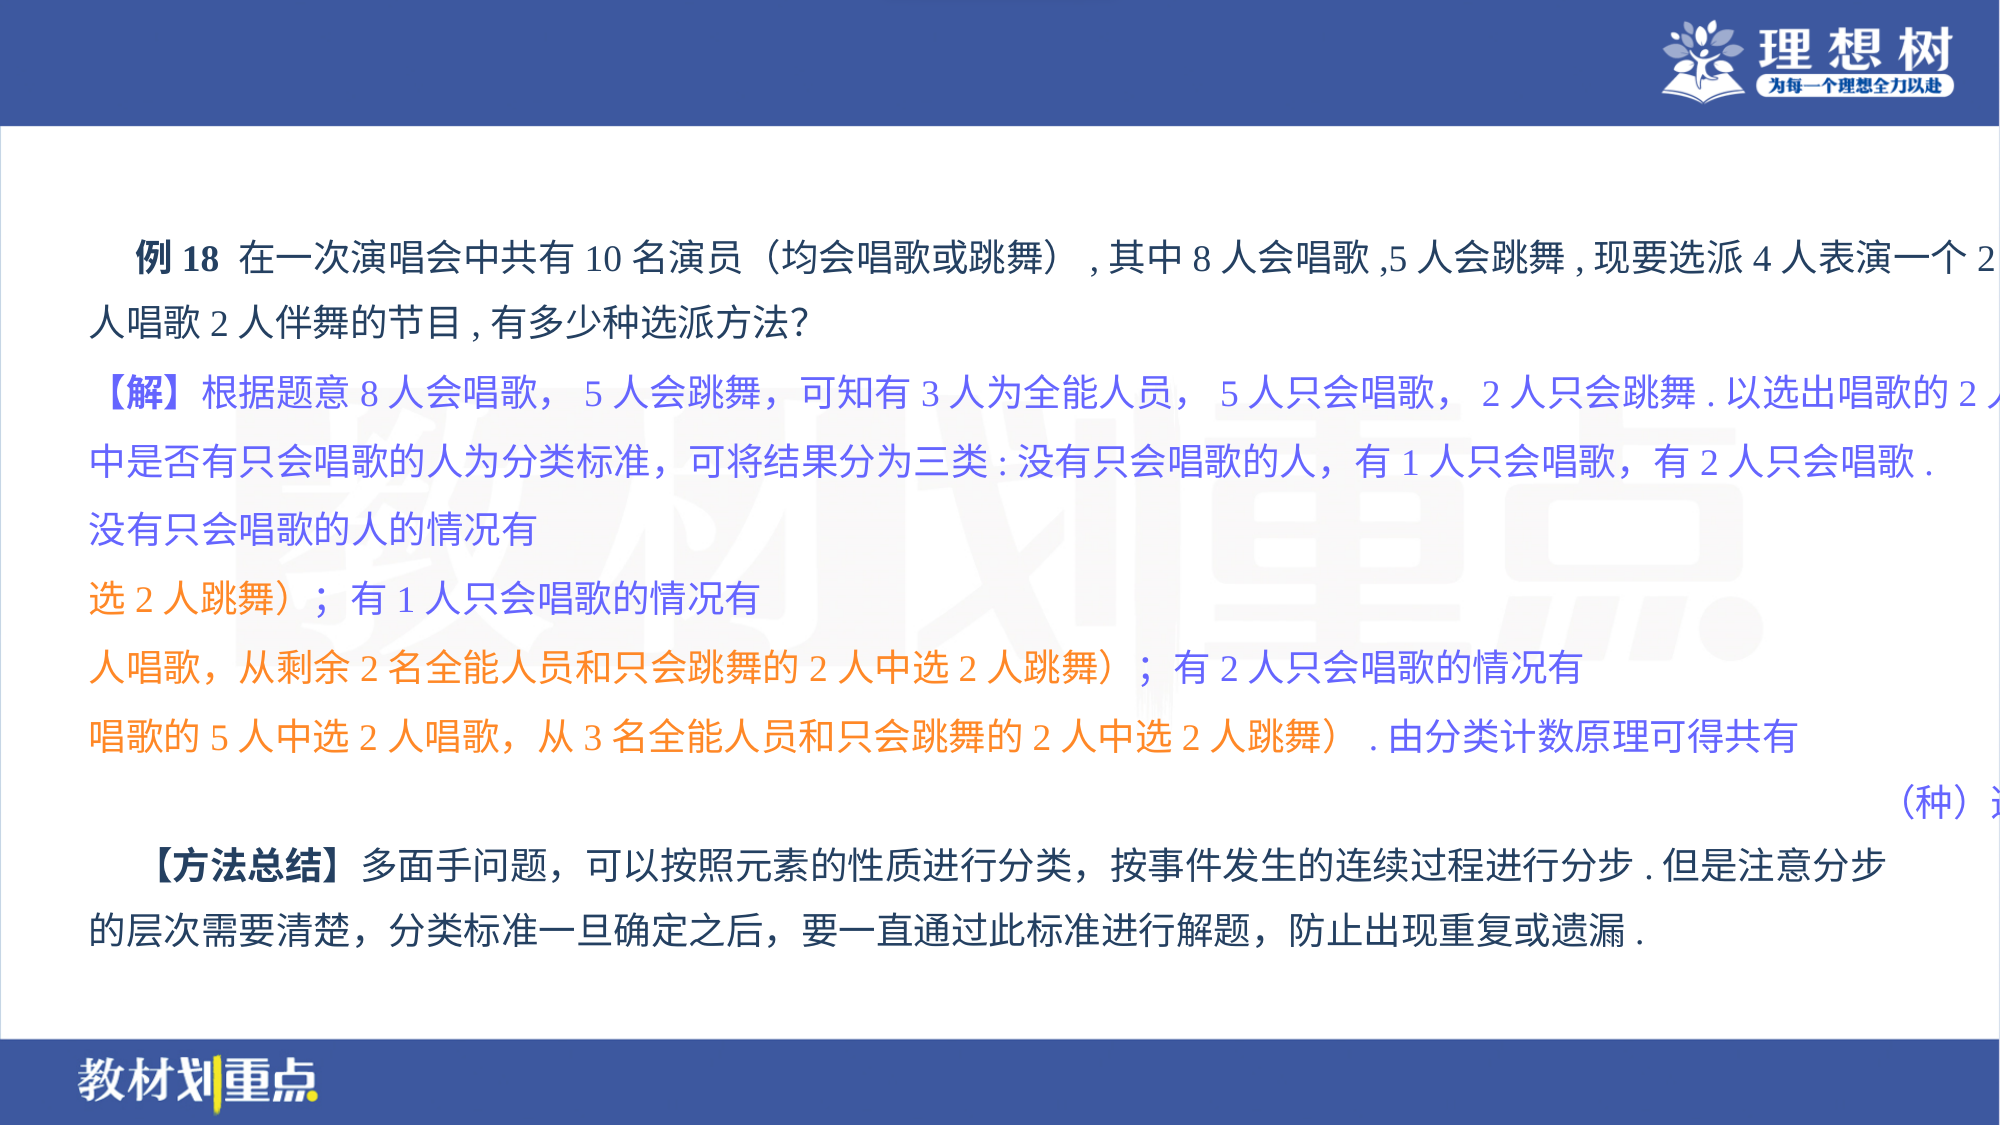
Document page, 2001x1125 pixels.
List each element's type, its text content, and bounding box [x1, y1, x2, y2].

picture [0, 0, 2000, 1125]
text_box 【方法总结】多面手问题，可以按照元素的性质进行分类，按事件发生的连续过程进行分步.但是注意分步 的层次需要清楚，分类标准一旦确定之后，要一直通过此标准进行解题，防止出现重复或遗漏. [88, 818, 1911, 946]
text_box 例18 在一次演唱会中共有10名演员（均会唱歌或跳舞）,其中8人会唱歌,5人会跳舞,现要选派4人表演一个2 人唱歌2人伴舞的节目,有多少种选派方法？ [88, 210, 1911, 338]
